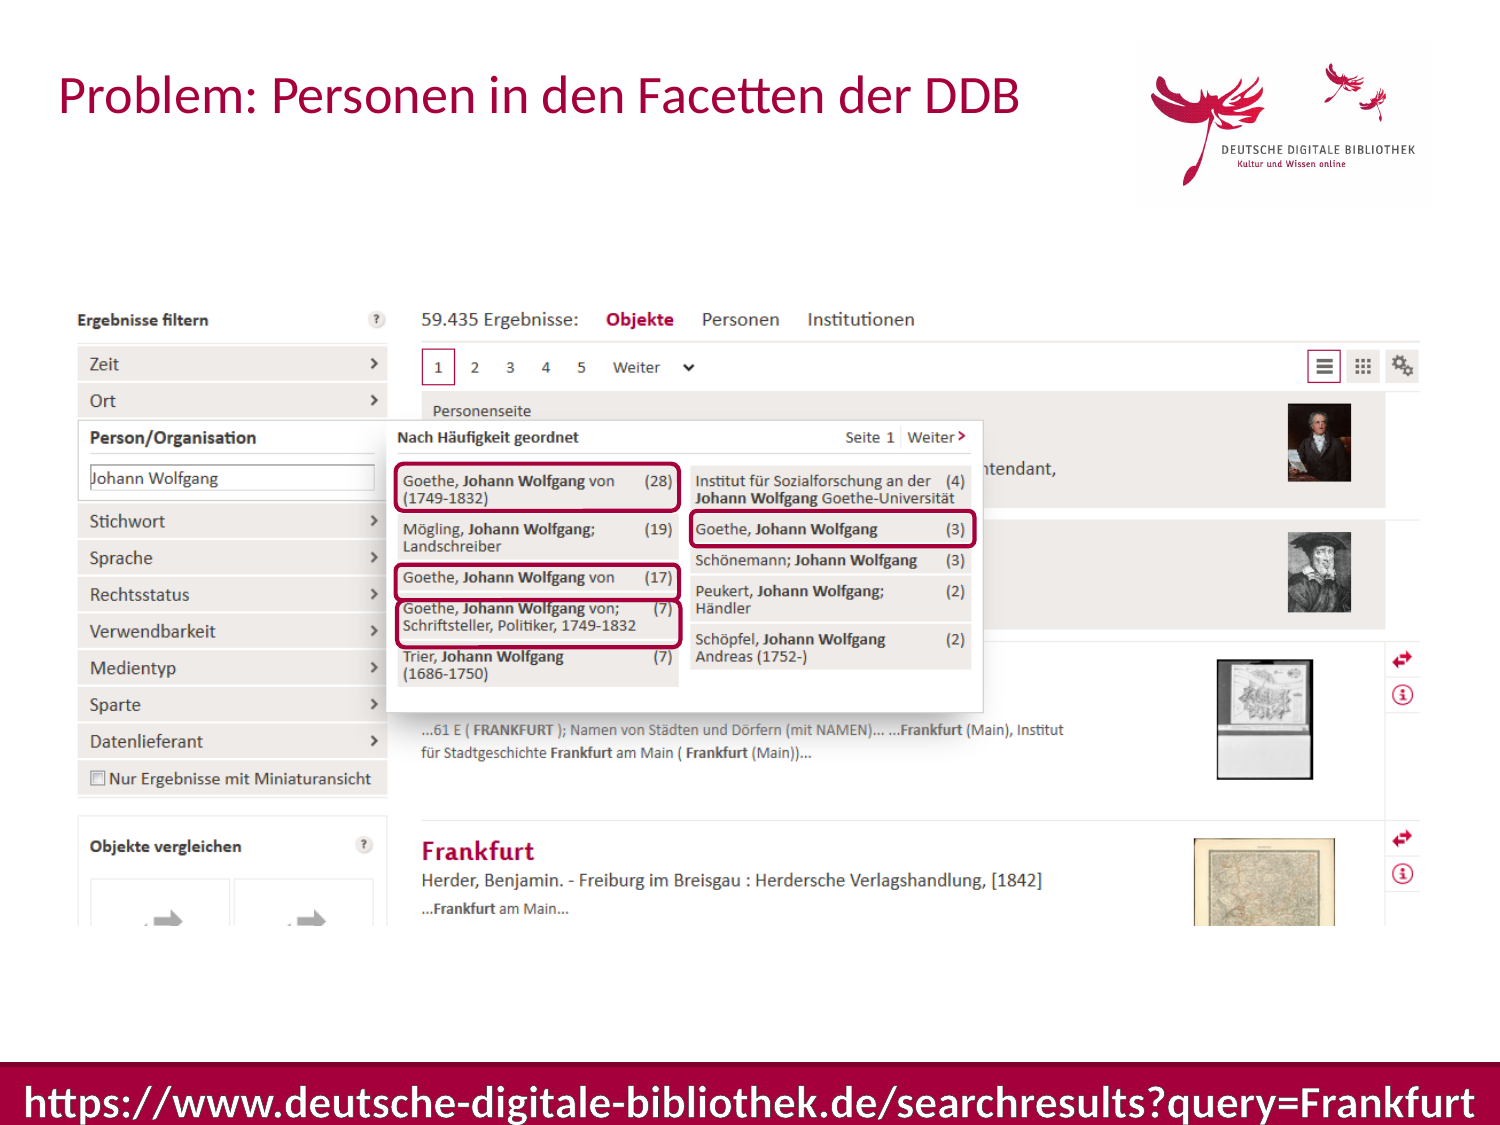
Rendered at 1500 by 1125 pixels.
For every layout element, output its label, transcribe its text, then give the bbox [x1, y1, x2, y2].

text_box https://www.deutsche-digitale-bibliothek.de/searchresults?query=Frankfurt [0, 1064, 1500, 1125]
picture [1134, 38, 1433, 211]
picture [53, 287, 1451, 927]
list Problem: Personen in den Facetten der DDB [59, 59, 1090, 129]
